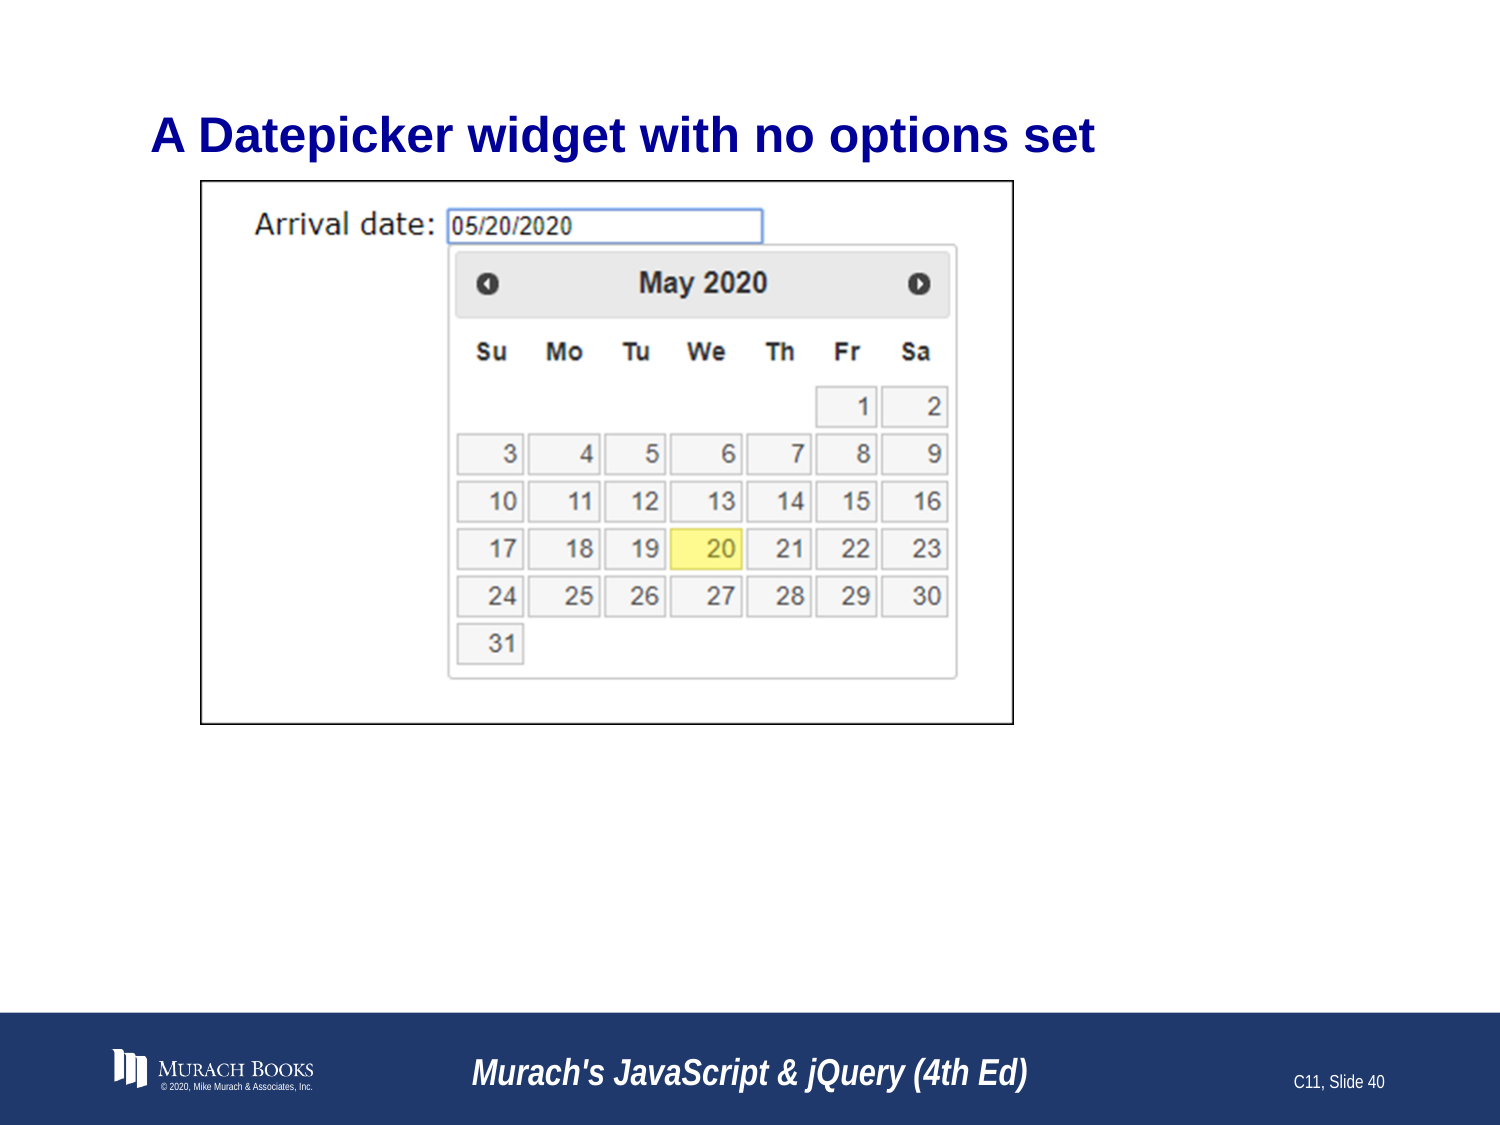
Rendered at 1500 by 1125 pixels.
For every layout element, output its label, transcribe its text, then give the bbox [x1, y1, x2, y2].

slide_number C11, Slide 40 [1087, 1025, 1400, 1100]
slide_number Murach's JavaScript & jQuery (4th Ed) [463, 1025, 1050, 1100]
title A Datepicker widget with no options set [150, 102, 1350, 164]
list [199, 180, 1014, 726]
footer © 2020, Mike Murach & Associates, Inc. [12, 1025, 463, 1100]
